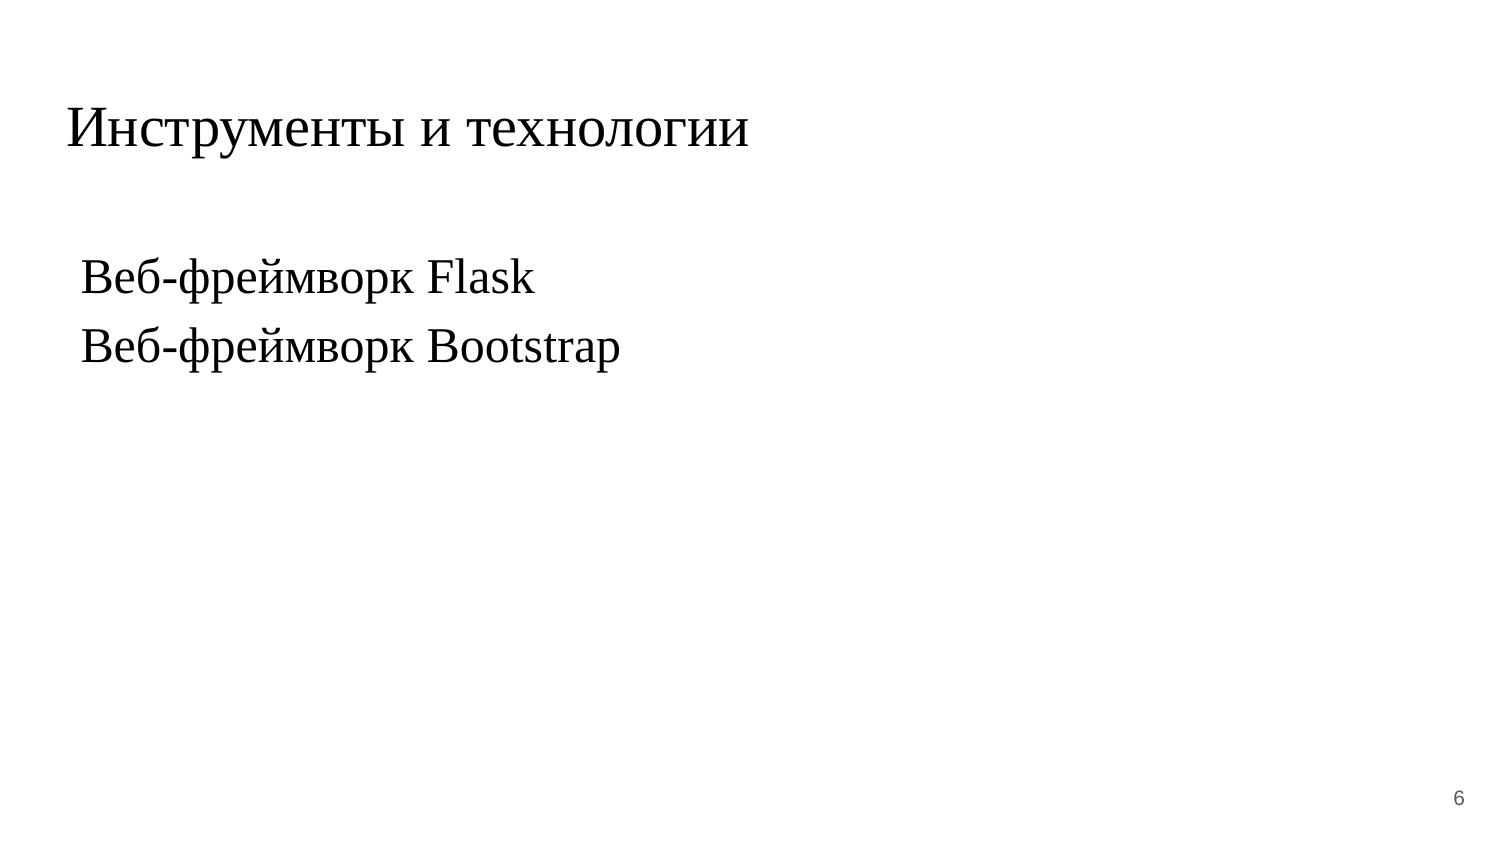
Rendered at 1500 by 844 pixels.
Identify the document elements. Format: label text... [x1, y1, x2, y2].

slide_number 6 [1389, 764, 1480, 830]
list Веб-фреймворк Flask Веб-фреймворк Bootstrap [51, 219, 1449, 780]
title Инструменты и технологии [51, 72, 1449, 167]
